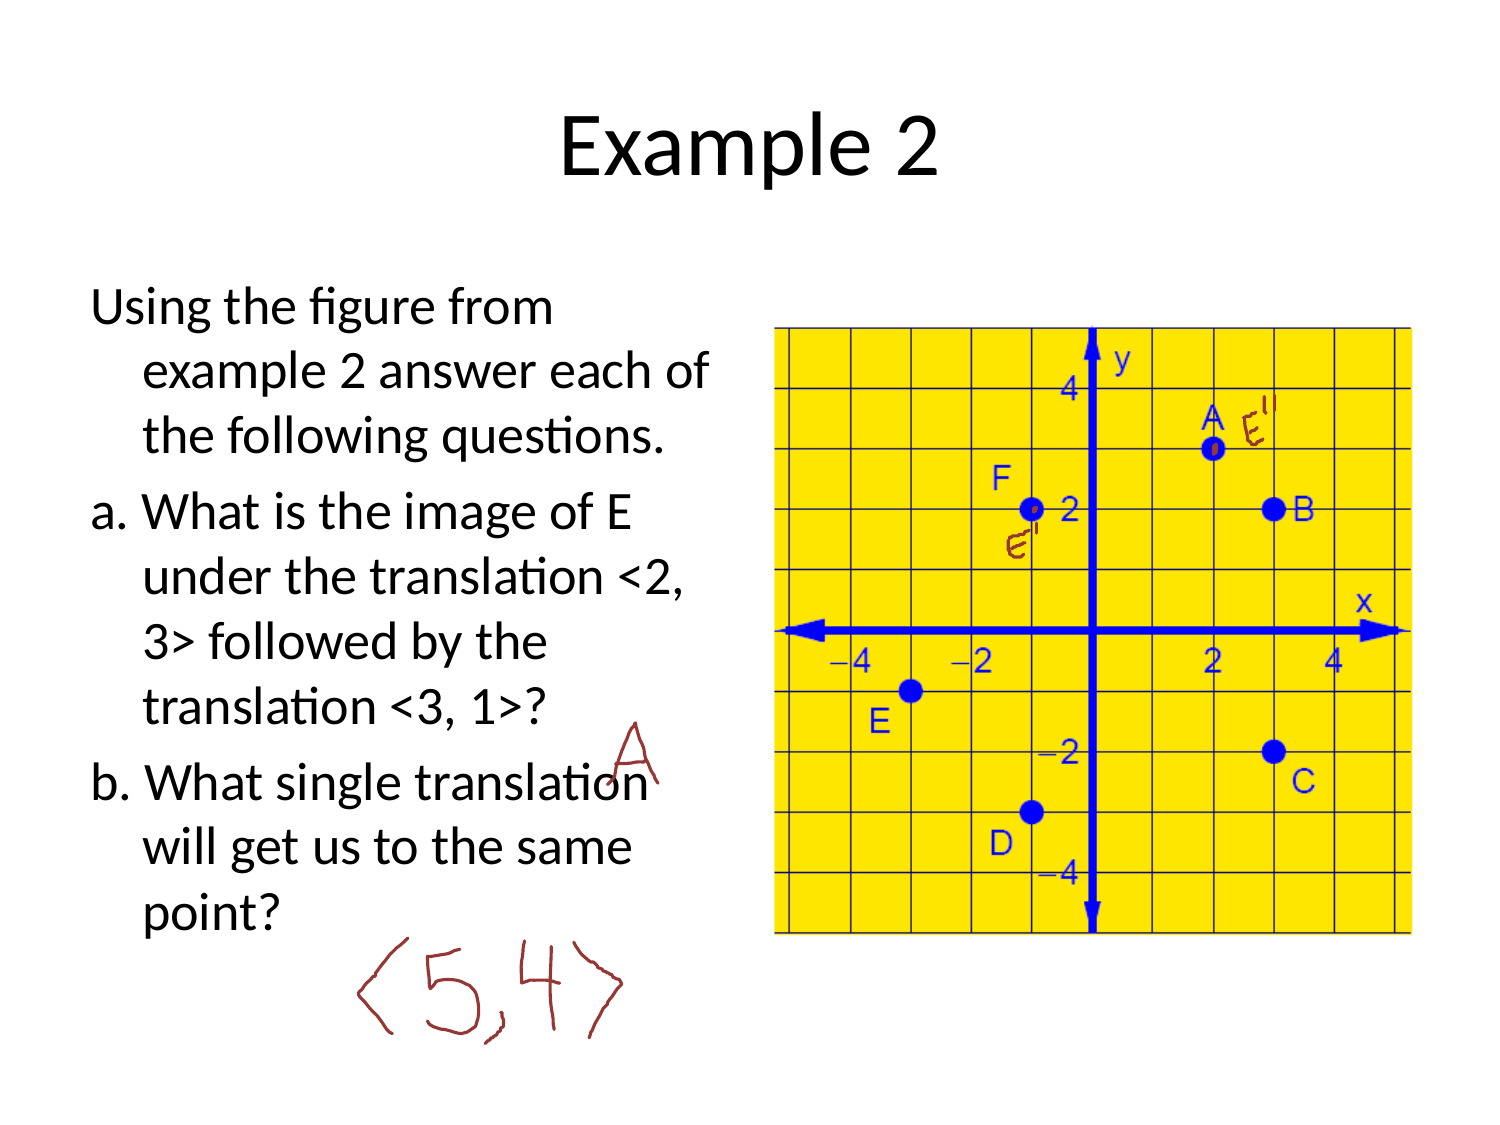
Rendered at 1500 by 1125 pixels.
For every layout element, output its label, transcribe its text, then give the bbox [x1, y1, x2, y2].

title Example 2 [75, 45, 1425, 233]
list Using the figure from example 2 answer each of the following questions. a. What is the image of E under the translation <2, 3> followed by the translation <3, 1>? b. What single translation will get us to the same point? [75, 262, 738, 1005]
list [762, 322, 1426, 945]
